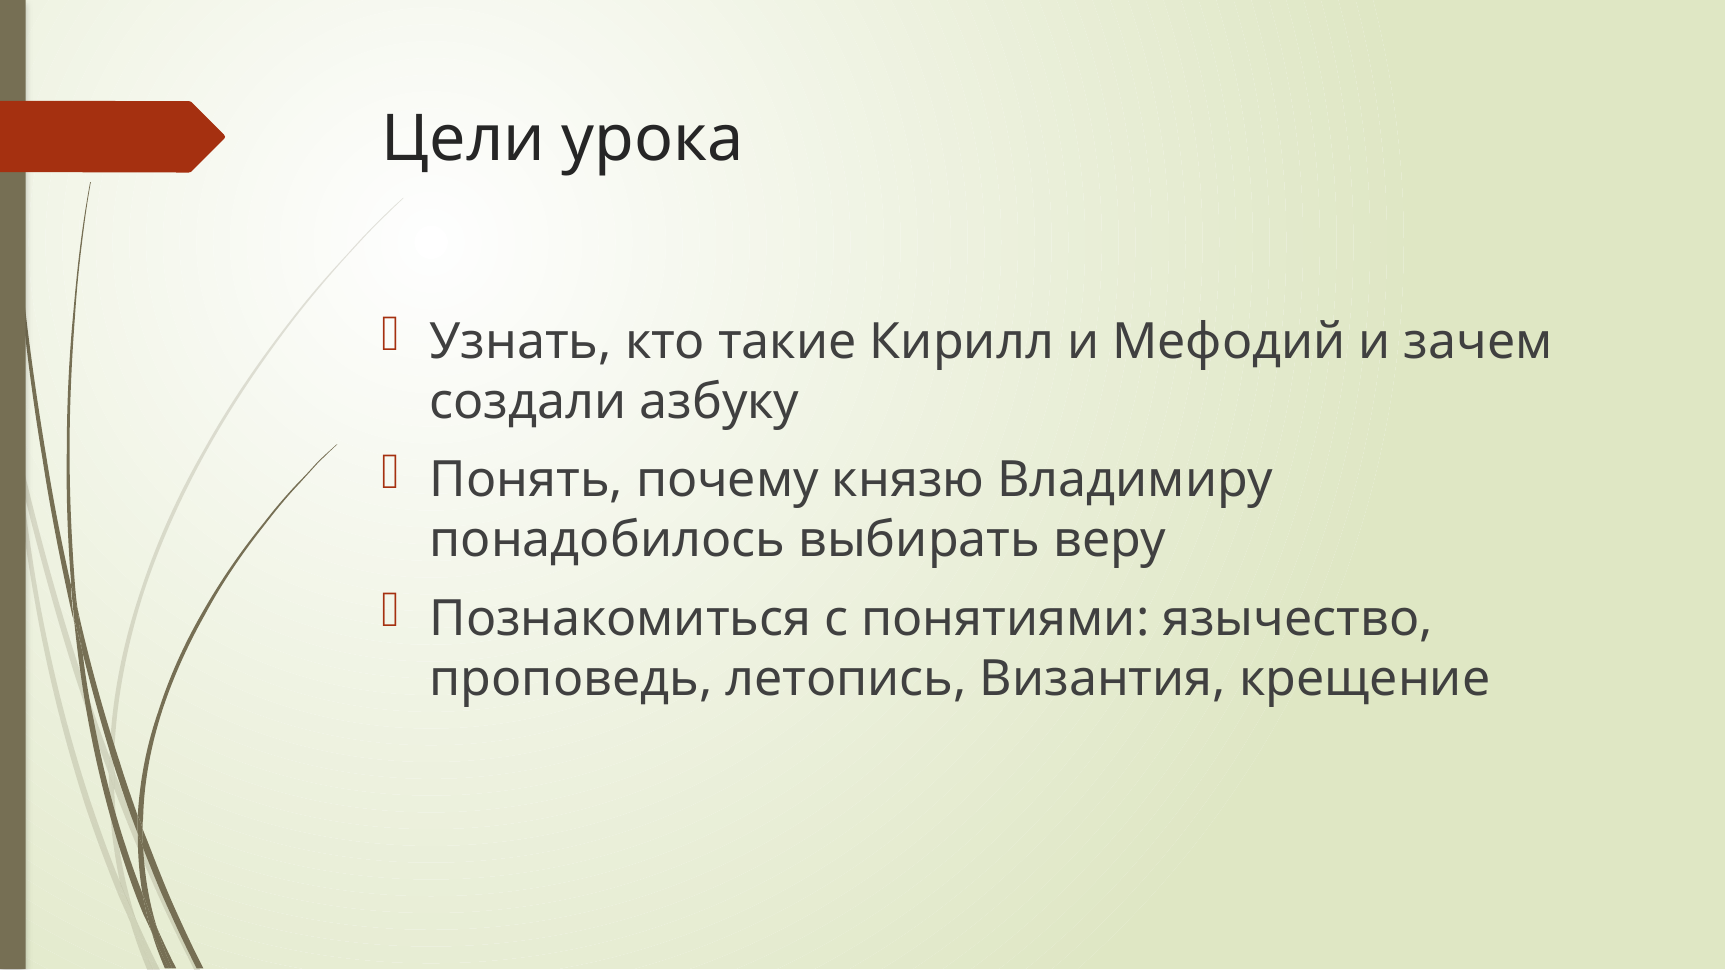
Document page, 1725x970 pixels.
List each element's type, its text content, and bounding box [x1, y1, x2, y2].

title Цели урока [366, 88, 1628, 270]
list Узнать, кто такие Кирилл и Мефодий и зачем создали азбуку Понять, почему князю Владимиру понадобилось выбирать веру Познакомиться с понятиями: язычество, проповедь, летопись, Византия, крещение [366, 301, 1628, 836]
